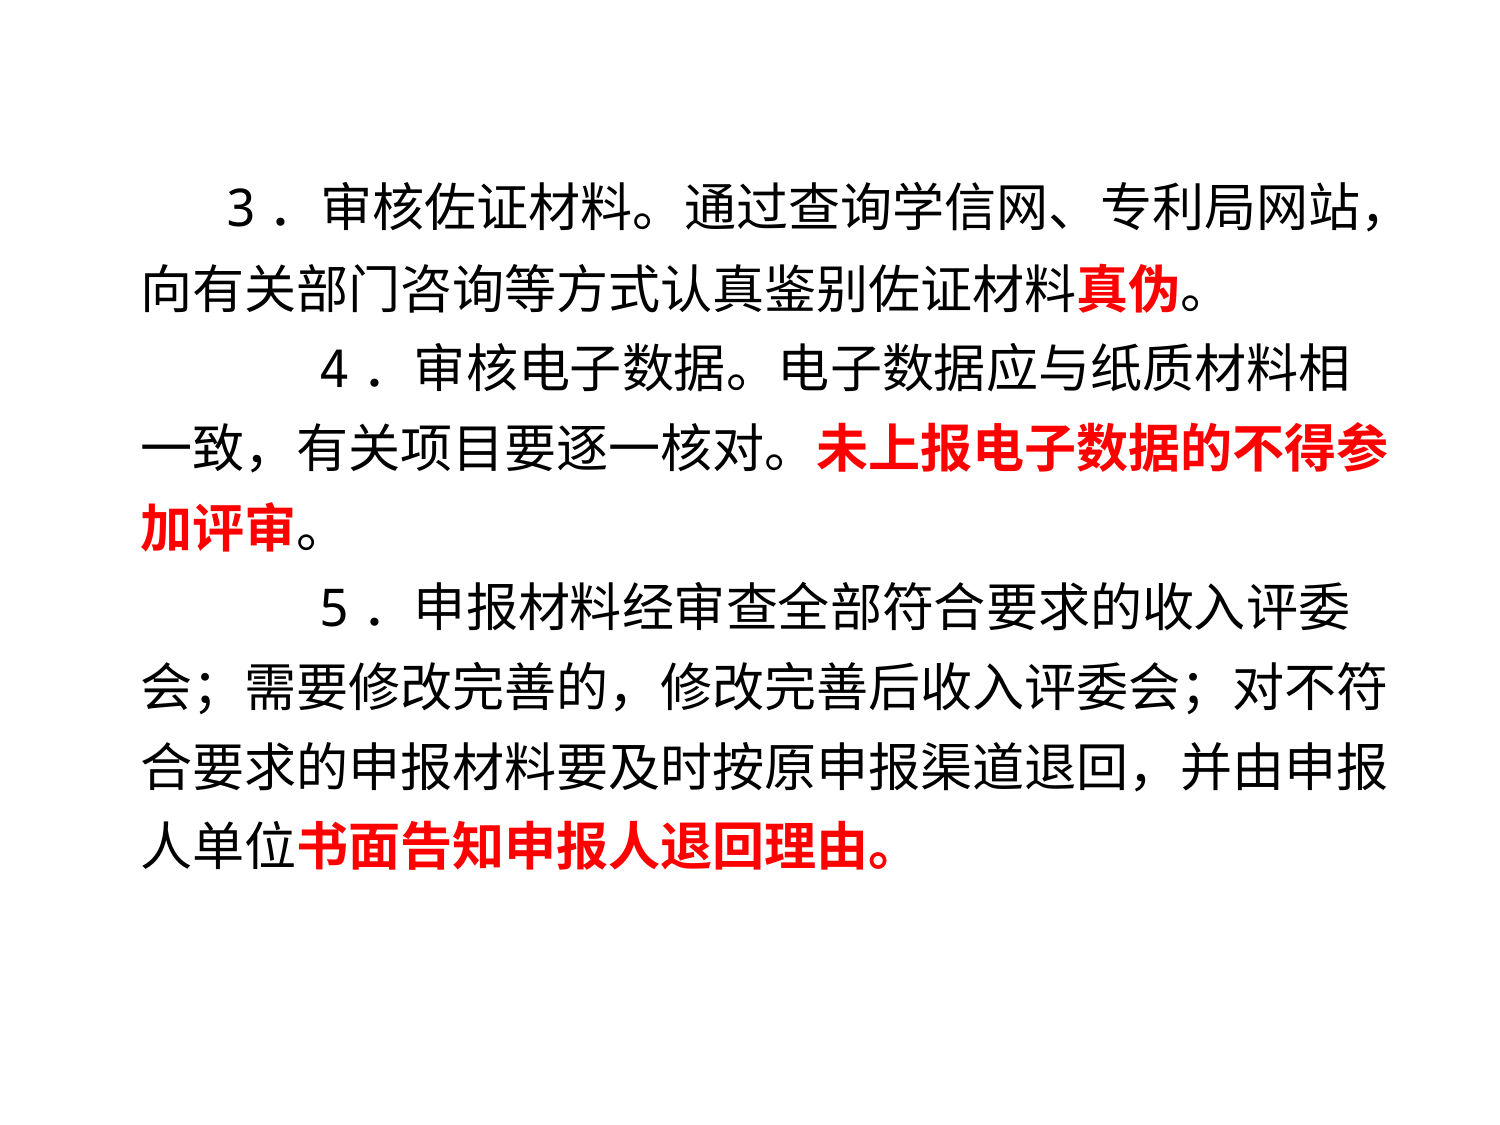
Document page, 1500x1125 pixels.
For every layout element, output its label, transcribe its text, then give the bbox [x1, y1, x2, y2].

text_box 3．审核佐证材料。通过查询学信网、专利局网站，向有关部门咨询等方式认真鉴别佐证材料真伪。 4．审核电子数据。电子数据应与纸质材料相一致，有关项目要逐一核对。未上报电子数据的不得参加评审。 5．申报材料经审查全部符合要求的收入评委会；需要修改完善的，修改完善后收入评委会；对不符合要求的申报材料要及时按原申报渠道退回，并由申报人单位书面告知申报人退回理由。 [128, 153, 1414, 883]
